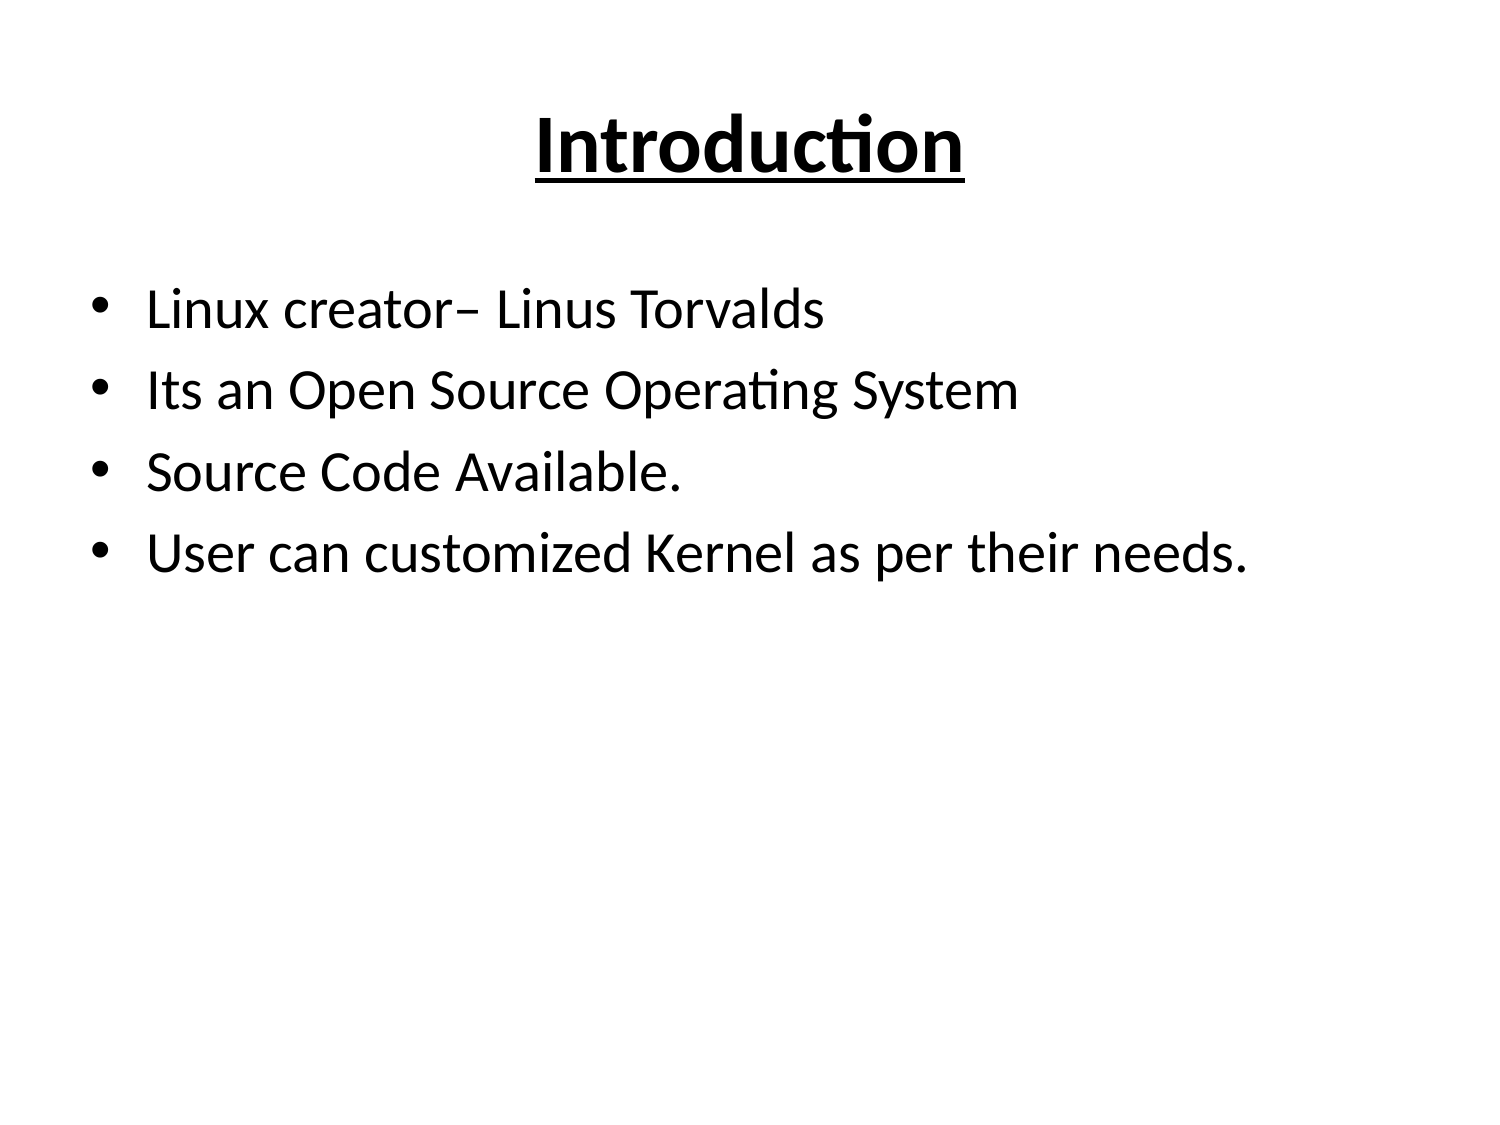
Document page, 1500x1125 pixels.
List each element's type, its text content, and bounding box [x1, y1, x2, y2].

title Introduction [75, 45, 1425, 233]
list Linux creator– Linus Torvalds Its an Open Source Operating System Source Code Available. User can customized Kernel as per their needs. [75, 262, 1425, 1005]
